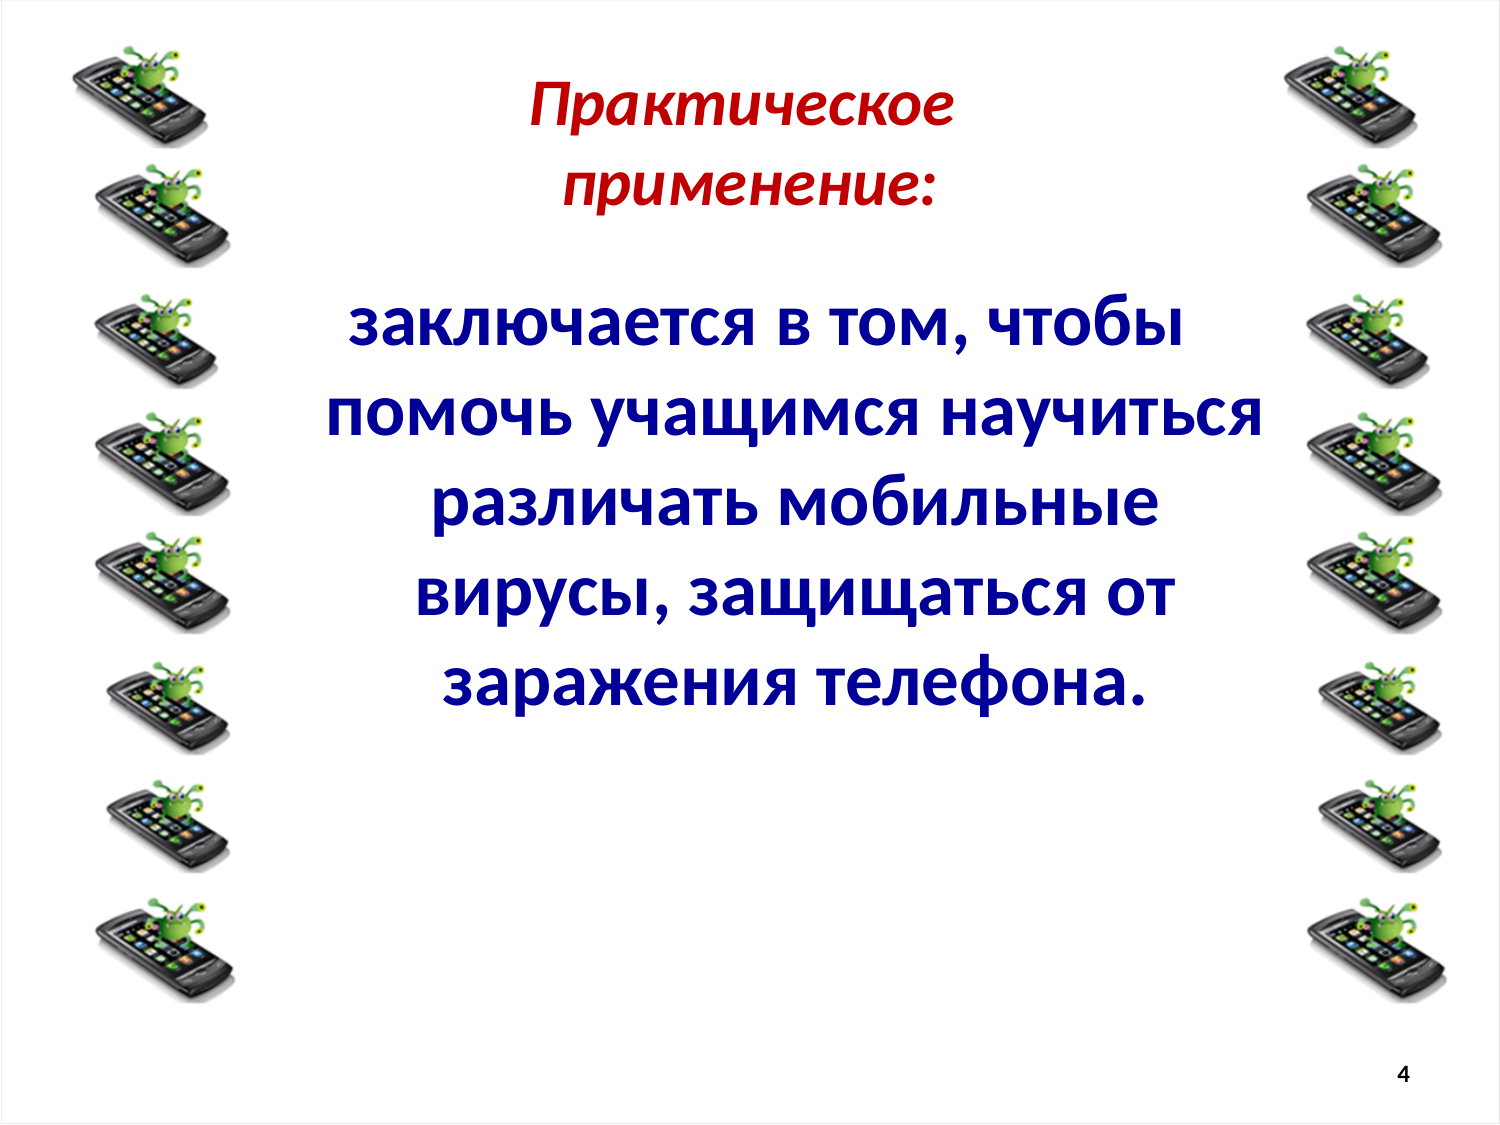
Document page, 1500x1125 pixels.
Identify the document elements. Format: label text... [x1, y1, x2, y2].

list заключается в том, чтобы помочь учащимся научиться различать мобильные вирусы, защищаться от заражения телефона. [222, 262, 1313, 1005]
slide_number 4 [1074, 1042, 1425, 1103]
title Практическое применение: [75, 45, 1425, 233]
picture [0, 0, 1500, 1125]
